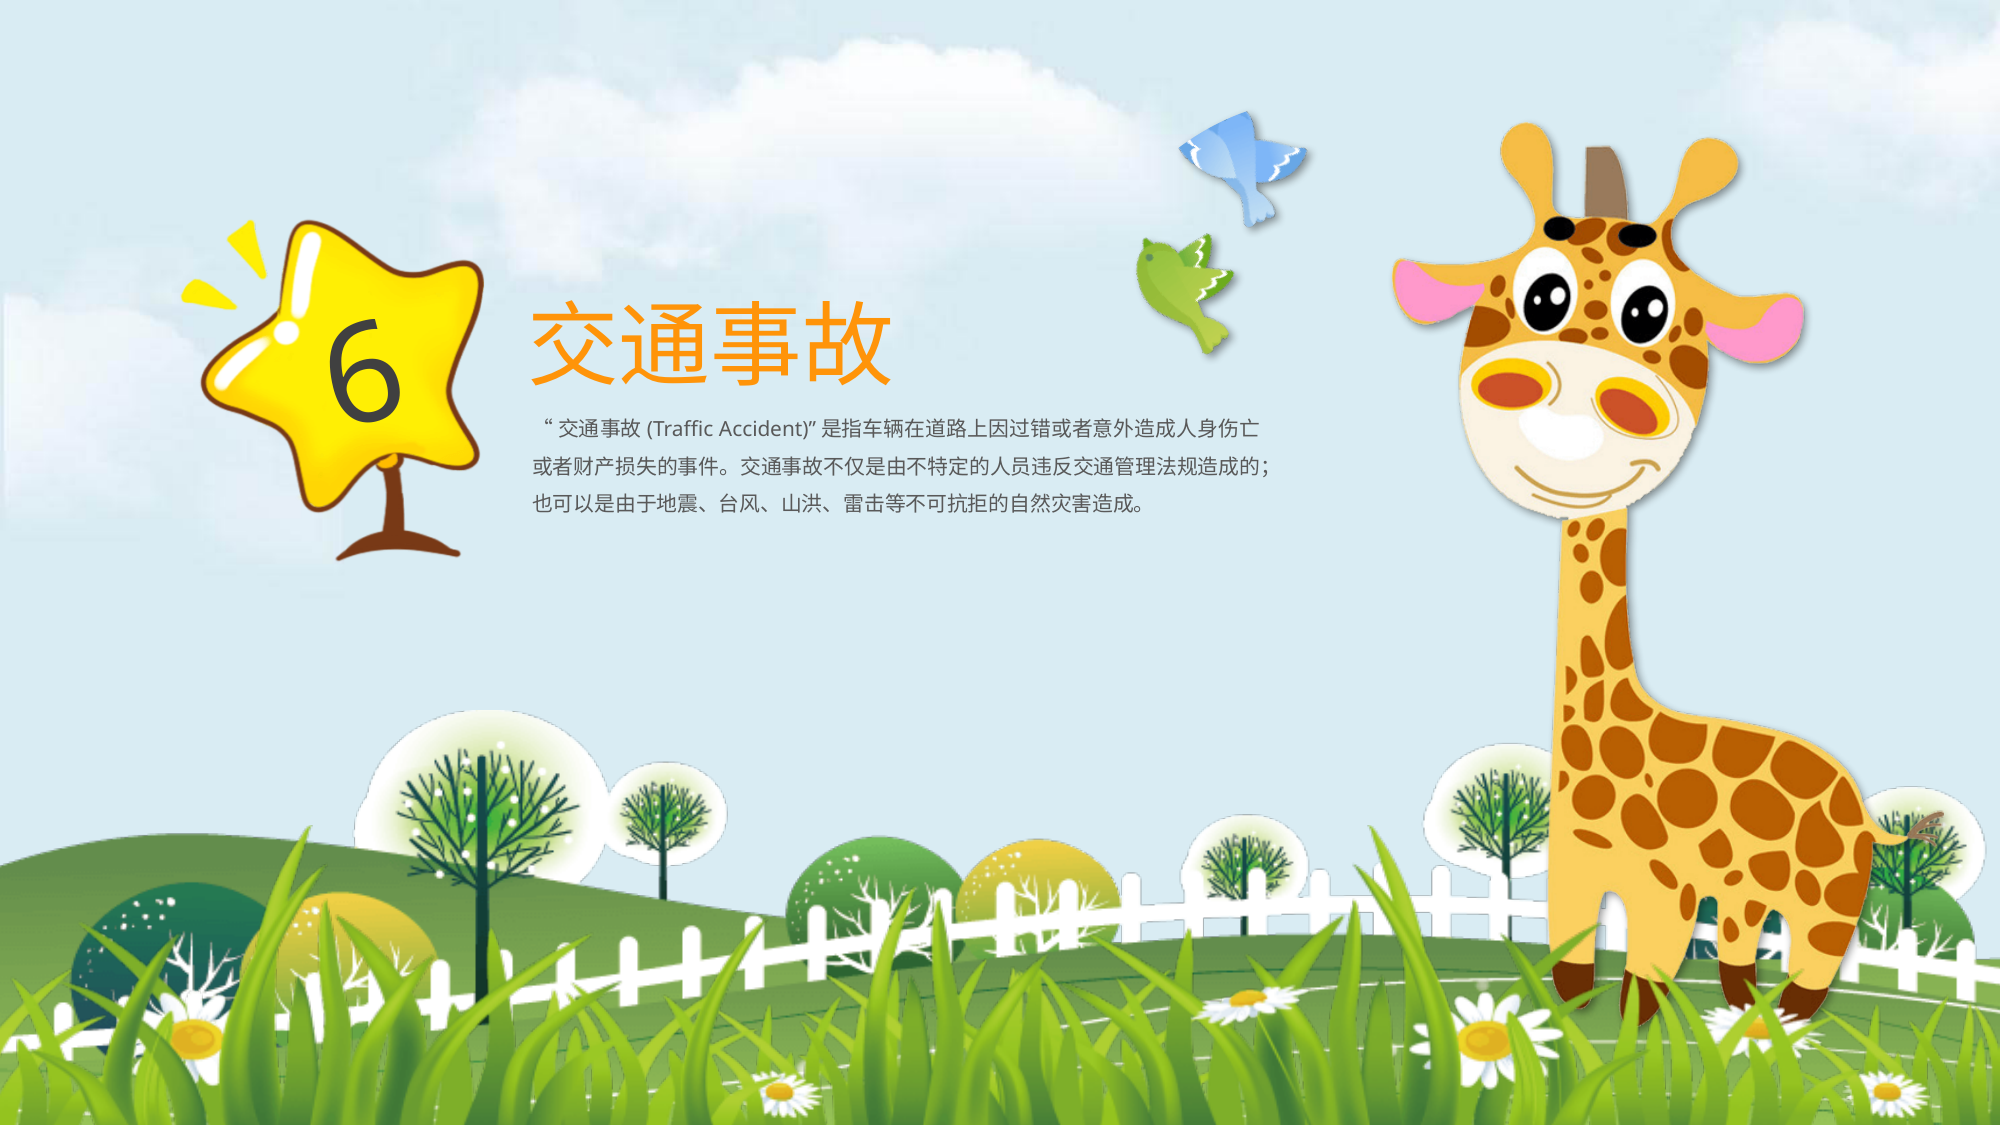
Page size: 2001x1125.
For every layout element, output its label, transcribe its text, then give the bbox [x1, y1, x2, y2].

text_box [168, 194, 520, 563]
text_box “交通事故(Traffic Accident)”是指车辆在道路上因过错或者意外造成人身伤亡或者财产损失的事件。交通事故不仅是由不特定的人员违反交通管理法规造成的；也可以是由于地震、台风、山洪、雷击等不可抗拒的自然灾害造成。 [520, 395, 1275, 523]
picture [0, 0, 2000, 1125]
text_box 交通事故 [520, 279, 1113, 395]
